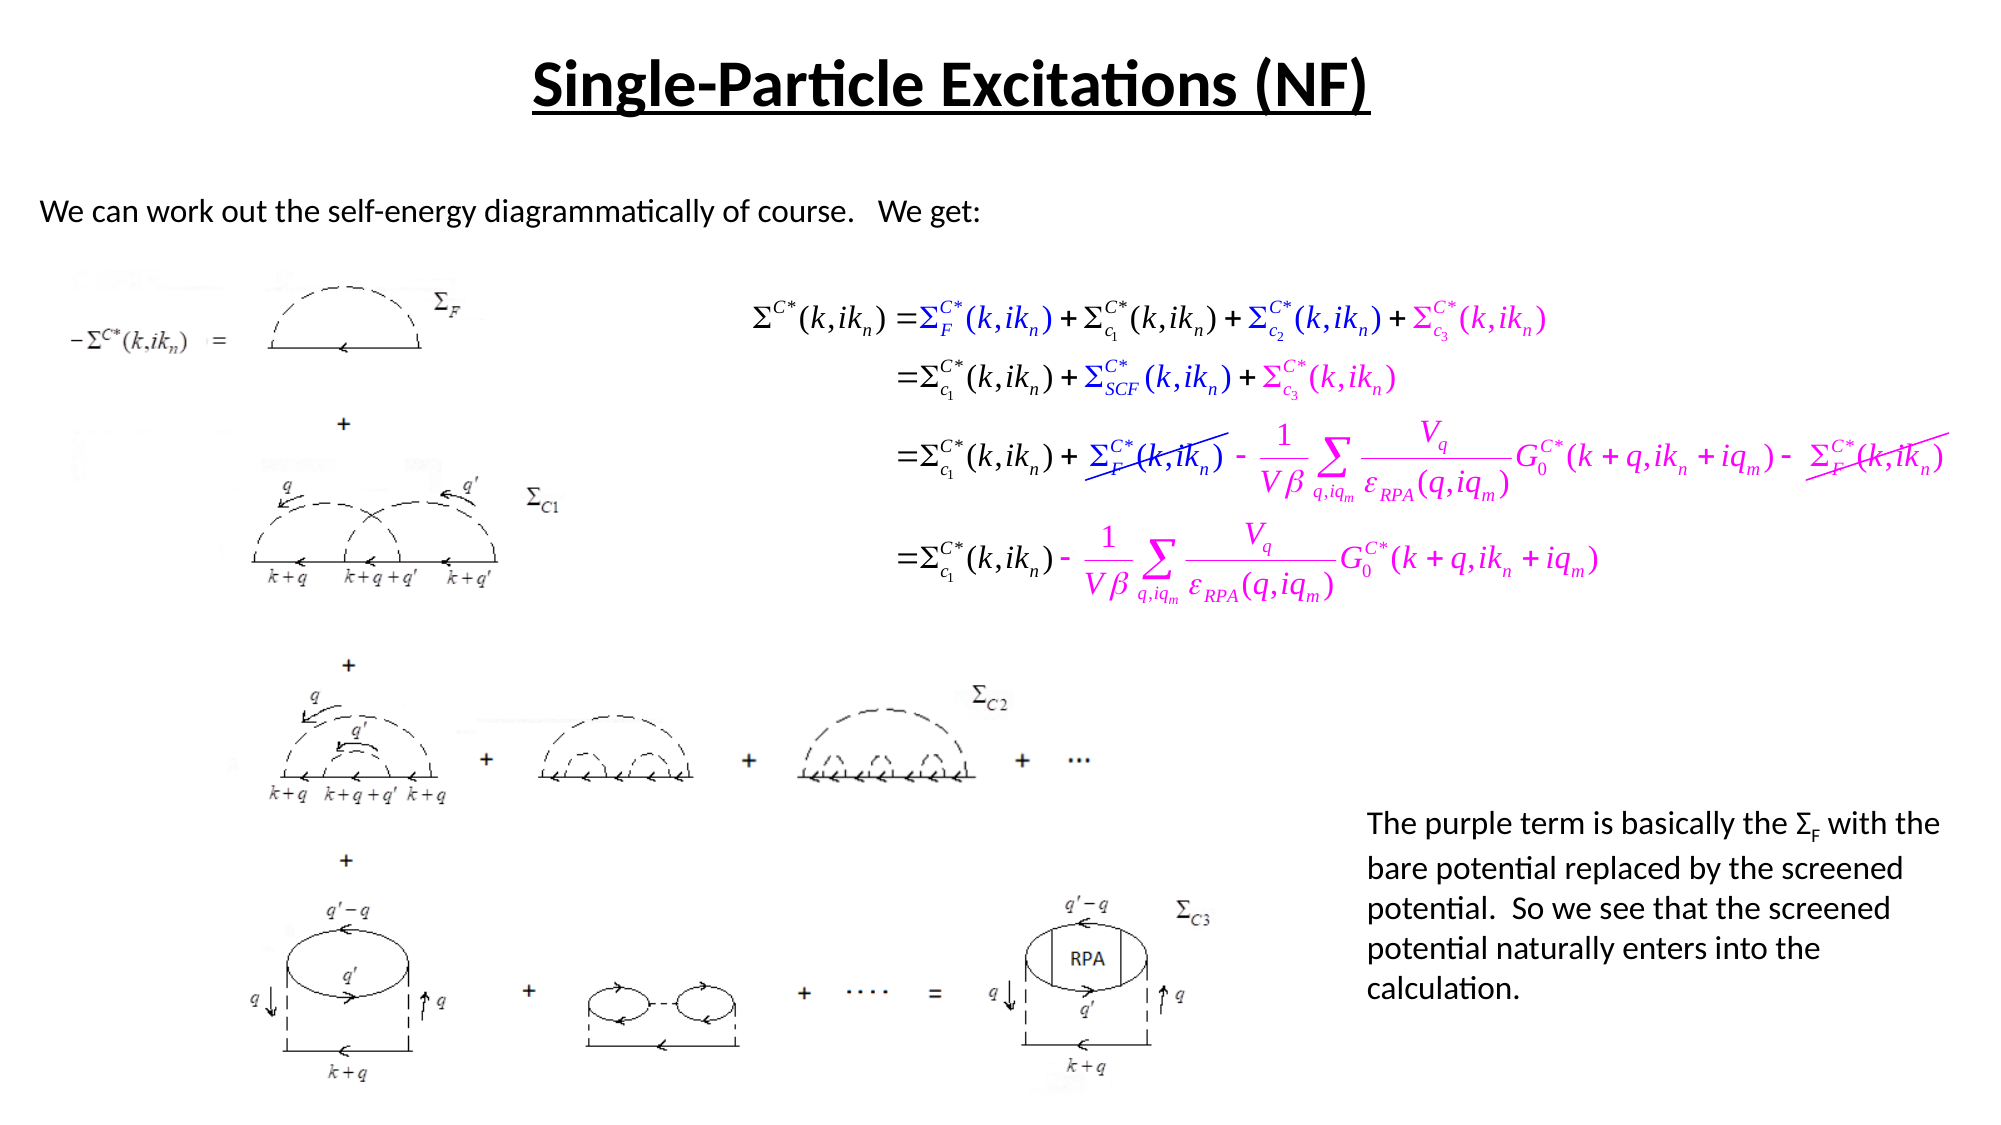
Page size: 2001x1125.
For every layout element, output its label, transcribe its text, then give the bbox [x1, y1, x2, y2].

text_box We can work out the self-energy diagrammatically of course. We get: [24, 182, 1233, 237]
picture [60, 270, 1233, 1097]
text_box The purple term is basically the ΣF with the bare potential replaced by the screened potential. So we see that the screened potential naturally enters into the calculation. [1352, 793, 1956, 1014]
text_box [748, 291, 1956, 613]
title Single-Particle Excitations (NF) [370, 28, 1533, 129]
